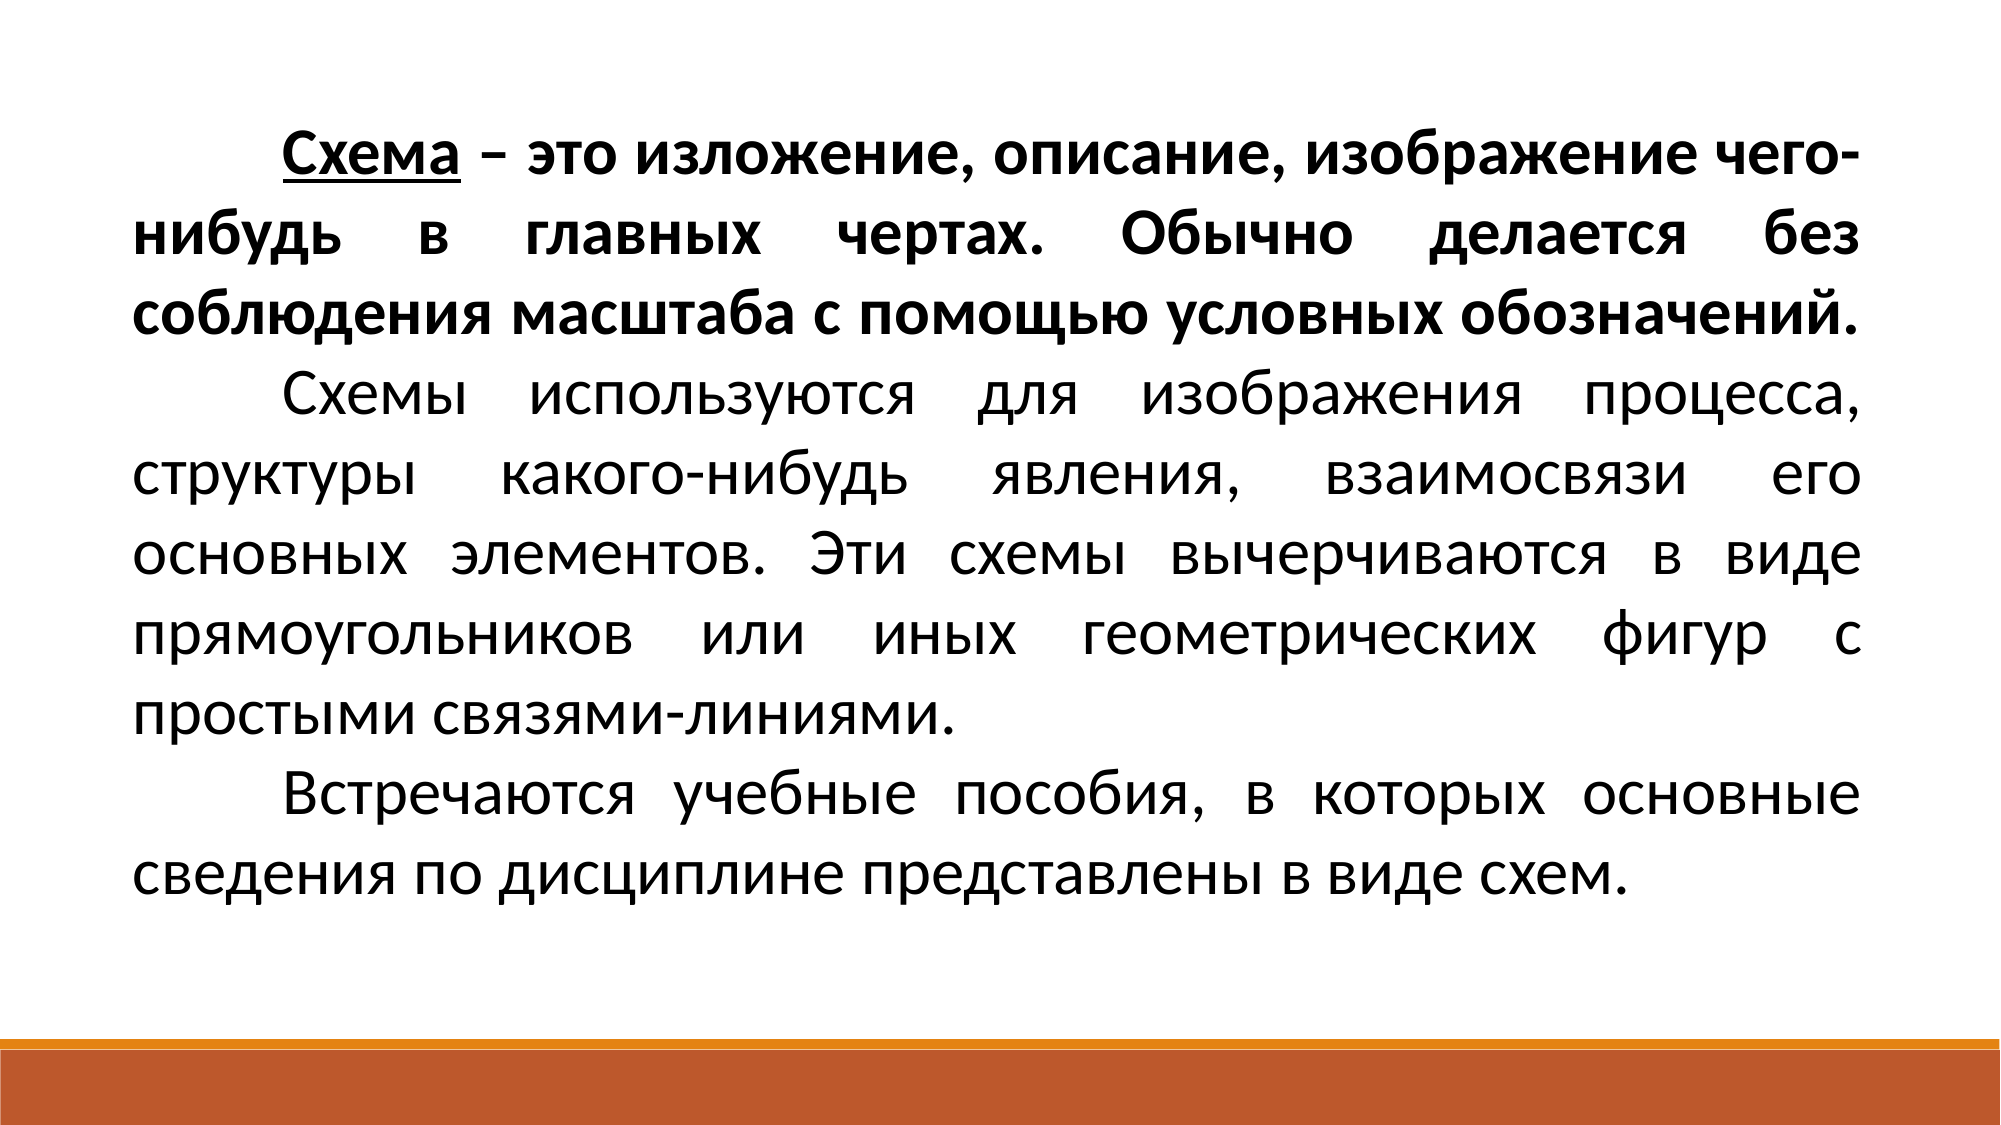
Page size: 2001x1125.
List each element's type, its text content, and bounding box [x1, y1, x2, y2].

text_box Схема – это изложение, описание, изображение чего-нибудь в главных чертах. Обычно делается без соблюдения масштаба с помощью условных обозначений. Схемы используются для изображения процесса, структуры какого-нибудь явления, взаимосвязи его основных элементов. Эти схемы вычерчиваются в виде прямоугольников или иных геометрических фигур с простыми связями-линиями. Встречаются учебные пособия, в которых основные сведения по дисциплине представлены в виде схем. [118, 100, 1878, 915]
